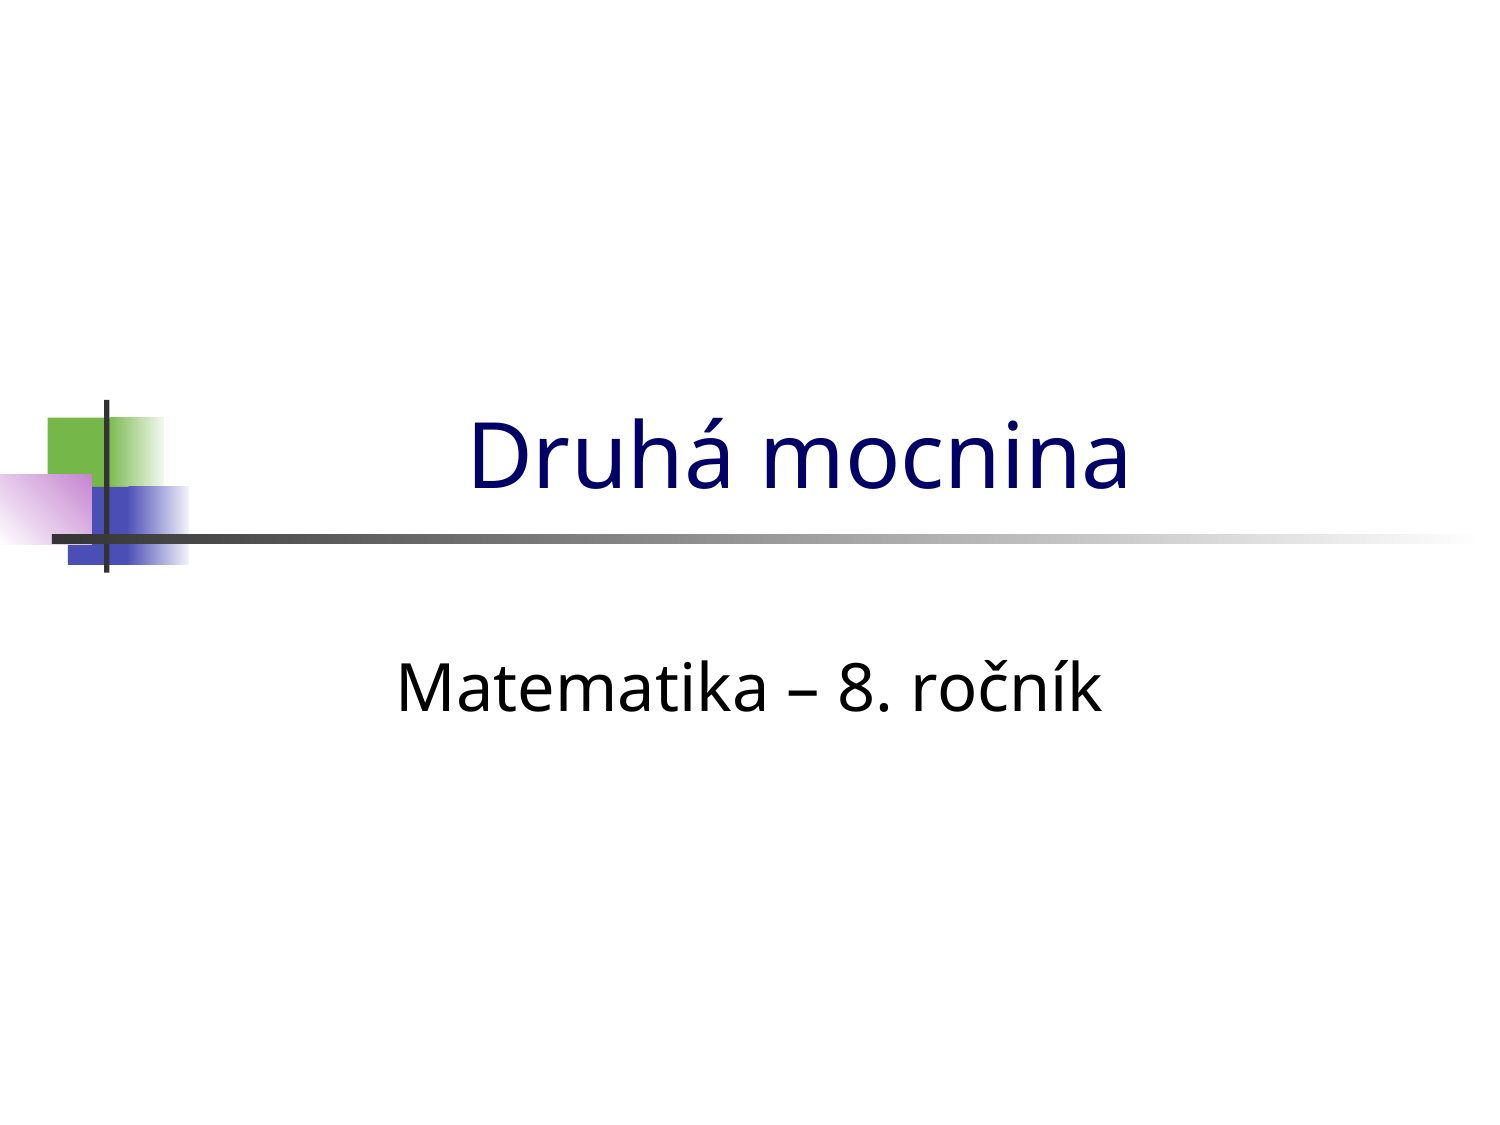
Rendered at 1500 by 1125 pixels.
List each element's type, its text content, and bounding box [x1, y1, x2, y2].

subtitle Matematika – 8. ročník [224, 637, 1276, 926]
title Druhá mocnina [162, 274, 1438, 516]
